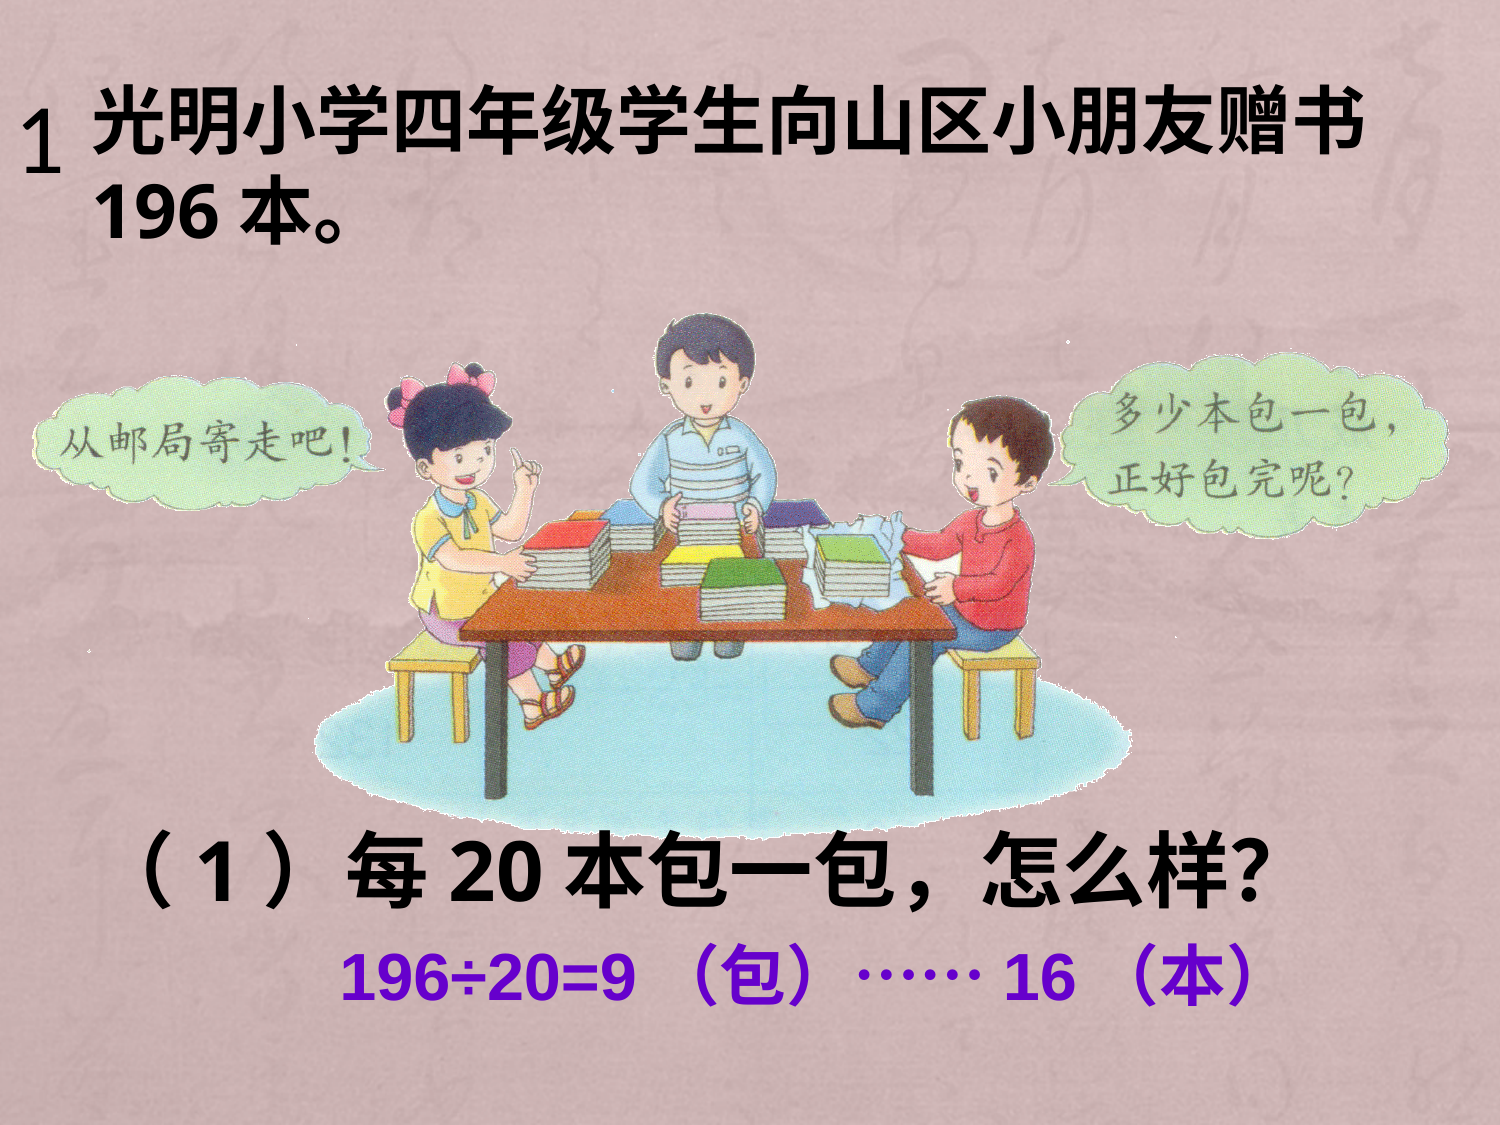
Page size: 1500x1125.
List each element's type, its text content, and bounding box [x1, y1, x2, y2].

text_box 196÷20=9（包）……16（本） [324, 926, 1365, 1022]
text_box 光明小学四年级学生向山区小朋友赠书196本。 [76, 66, 1400, 262]
text_box 1 [0, 66, 136, 202]
text_box （1）每20本包一包，怎么样？ [76, 857, 1424, 926]
picture [25, 299, 1452, 842]
